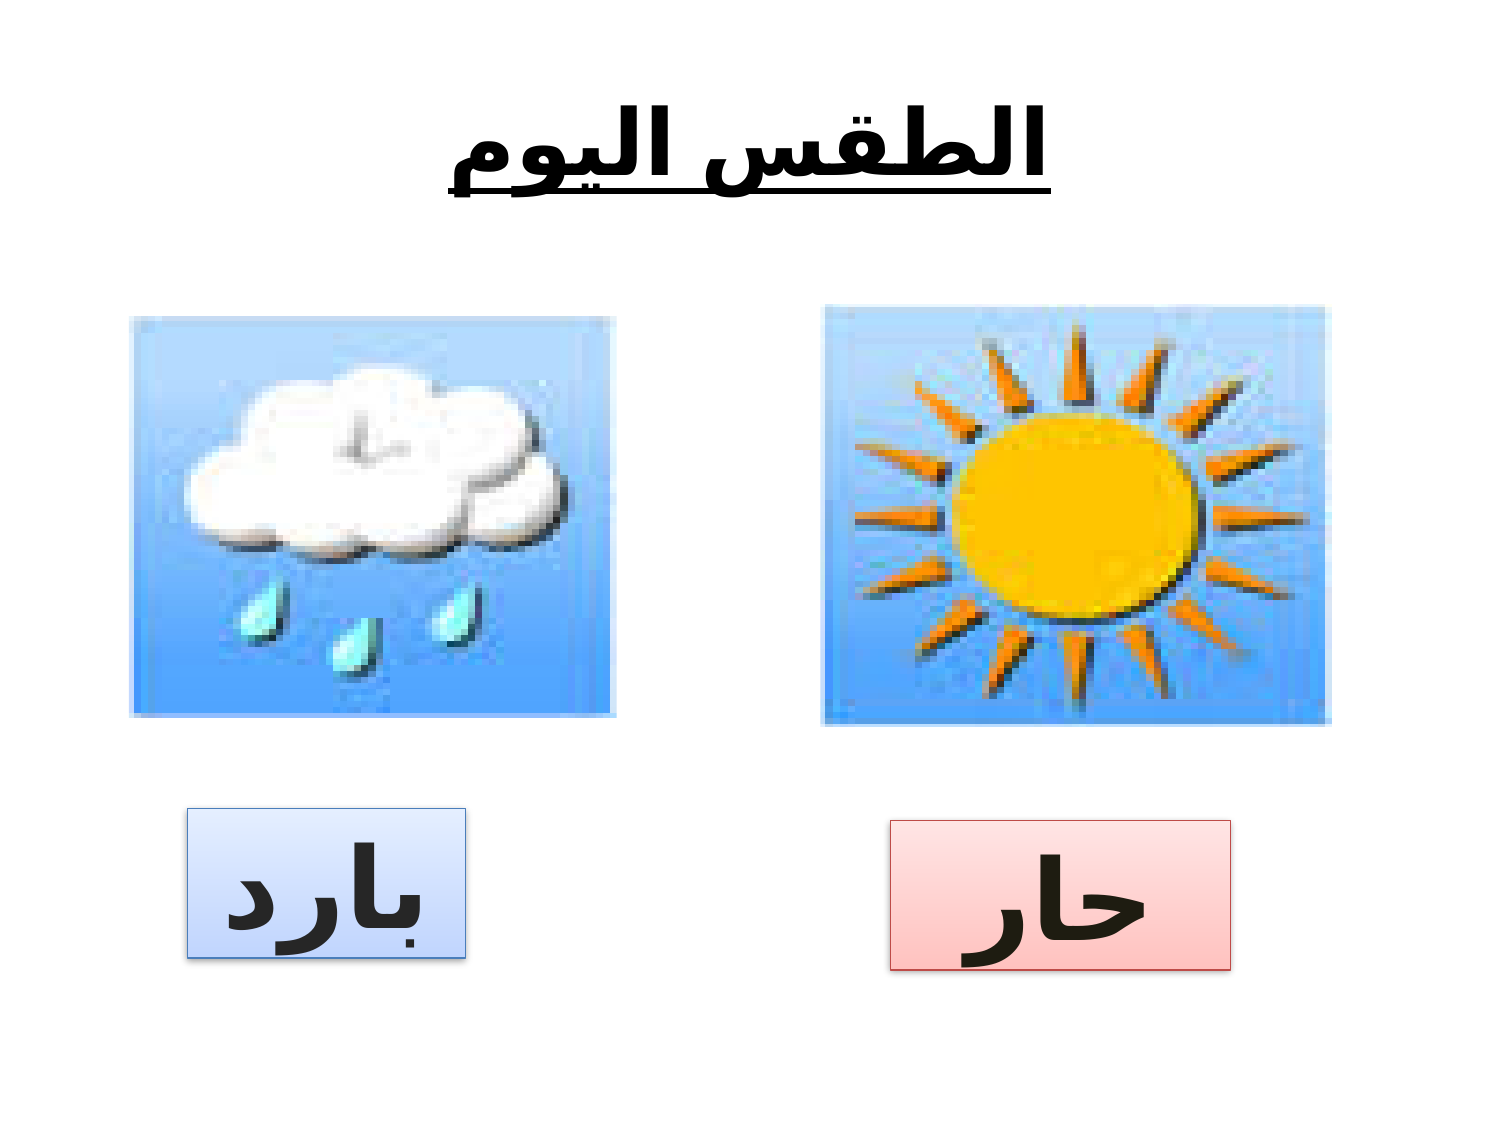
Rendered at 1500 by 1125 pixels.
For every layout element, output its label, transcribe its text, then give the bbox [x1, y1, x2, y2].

picture [128, 316, 617, 719]
text_box حار [890, 820, 1231, 971]
title الطقس اليوم [75, 45, 1425, 233]
text_box بارد [187, 808, 466, 959]
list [820, 304, 1333, 727]
